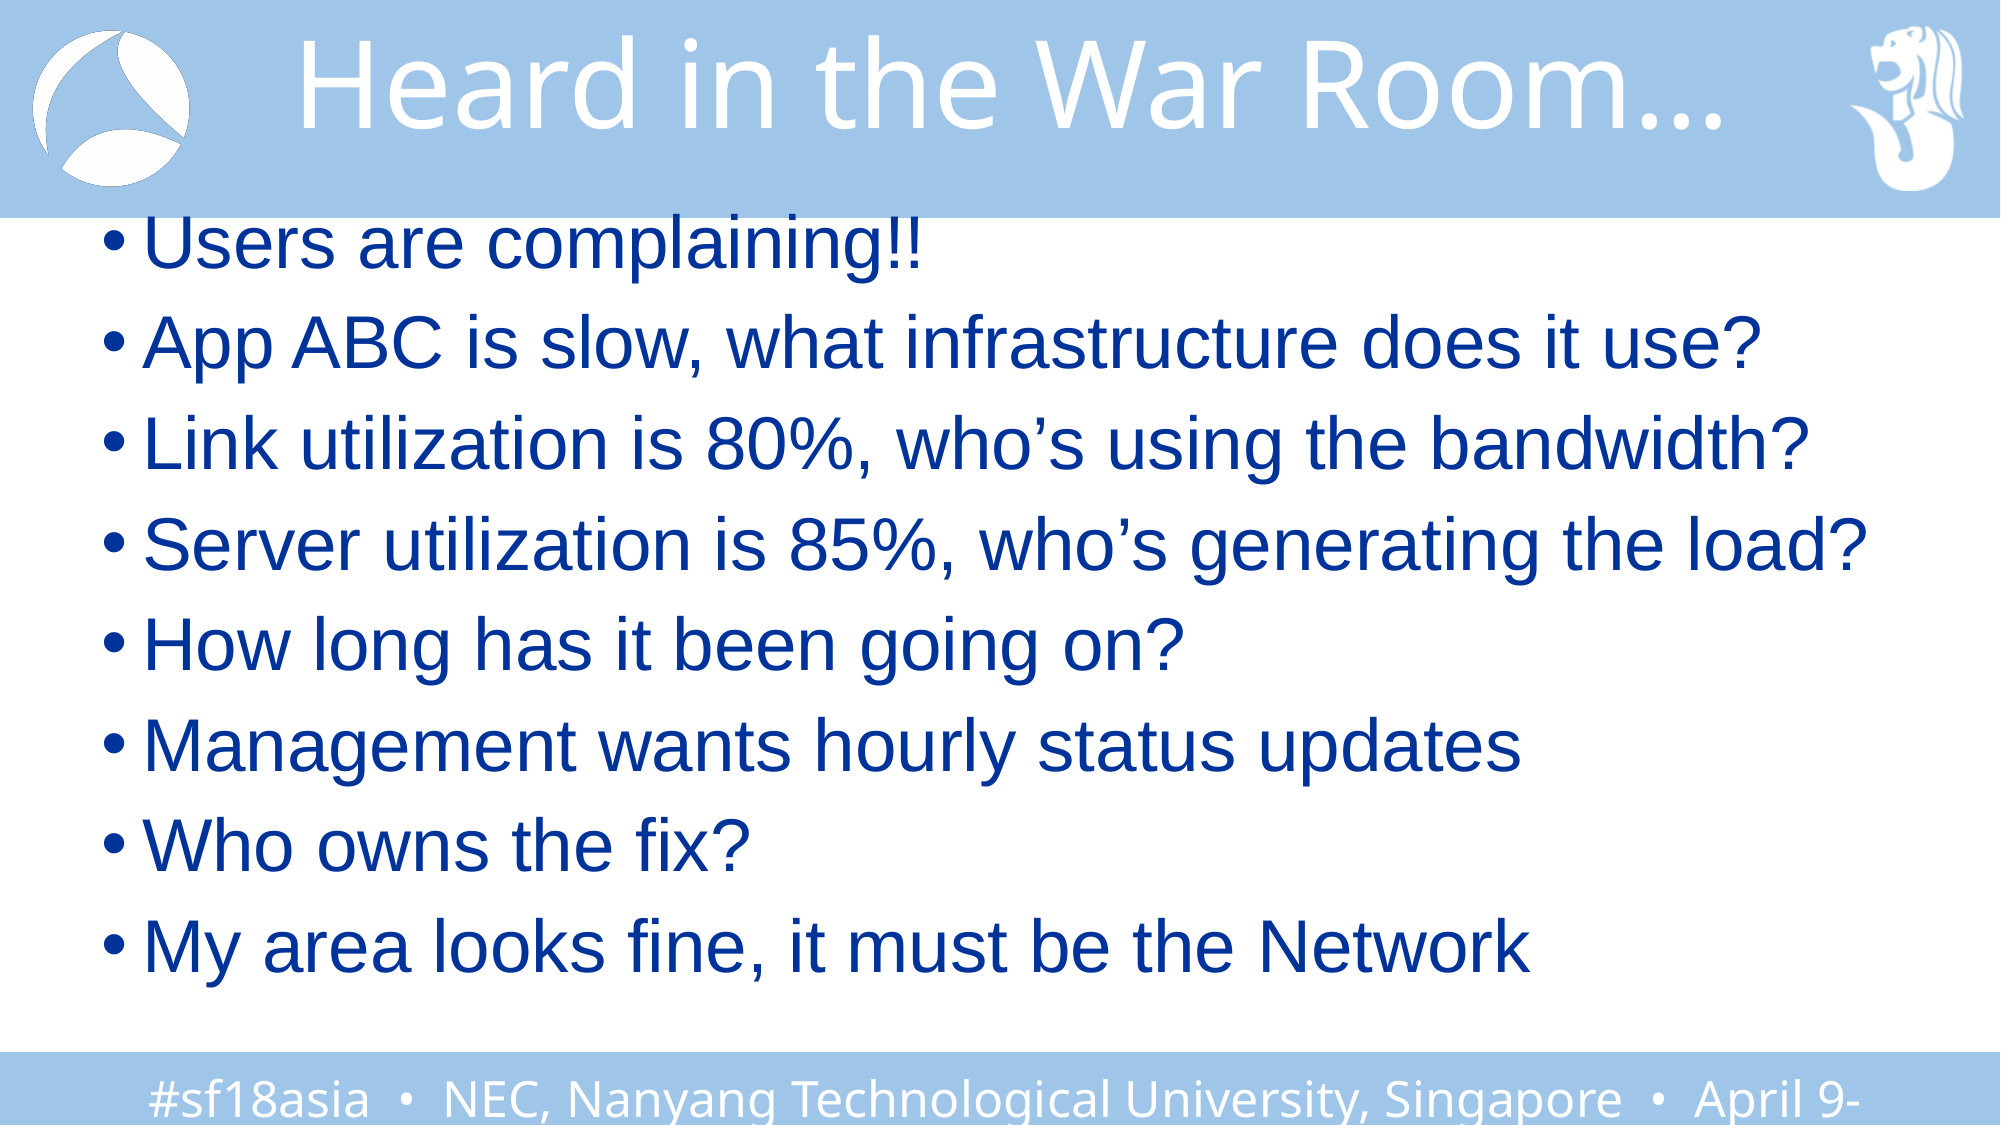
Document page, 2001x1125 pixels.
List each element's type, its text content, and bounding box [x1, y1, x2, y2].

list Users are complaining!! App ABC is slow, what infrastructure does it use? Link utilization is 80%, who’s using the bandwidth? Server utilization is 85%, who’s generating the load? How long has it been going on? Management wants hourly status updates Who owns the fix? My area looks fine, it must be the Network [86, 188, 1914, 1051]
picture [32, 155, 190, 187]
title Heard in the War Room… [31, 24, 1994, 155]
picture [1849, 155, 1964, 191]
